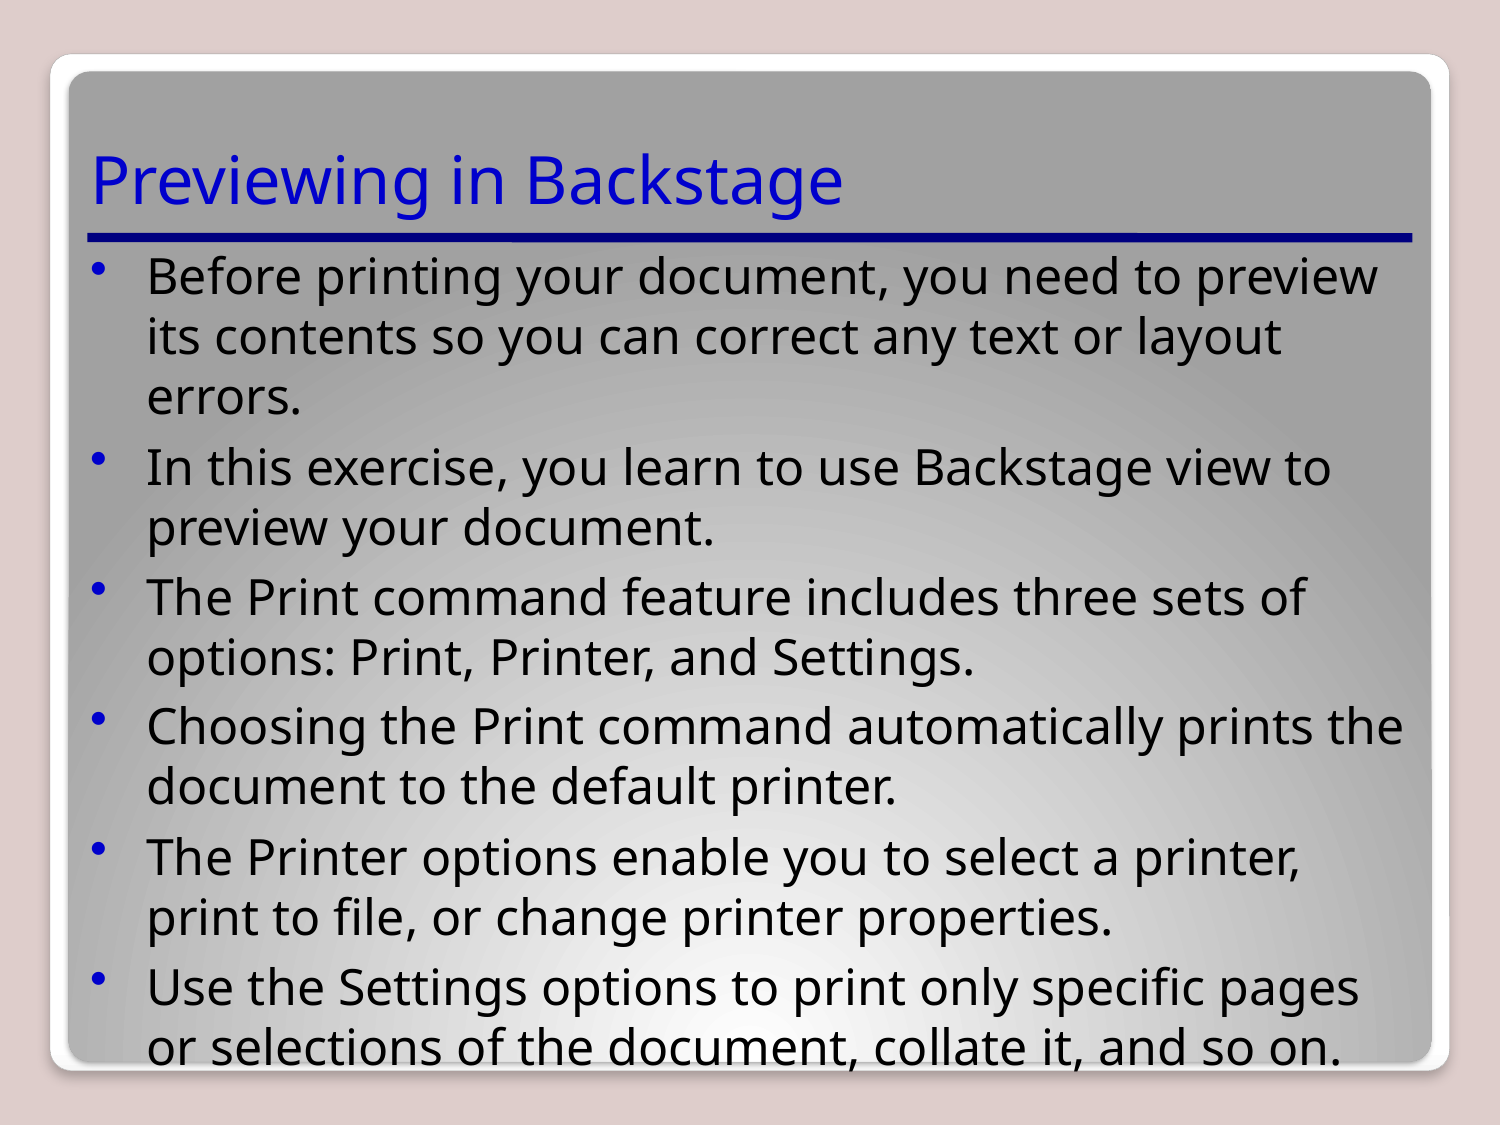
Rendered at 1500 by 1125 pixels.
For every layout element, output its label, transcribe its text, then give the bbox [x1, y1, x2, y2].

title Previewing in Backstage [74, 74, 1426, 226]
list Before printing your document, you need to preview its contents so you can correct any text or layout errors. In this exercise, you learn to use Backstage view to preview your document. The Print command feature includes three sets of options: Print, Printer, and Settings. Choosing the Print command automatically prints the document to the default printer. The Printer options enable you to select a printer, print to file, or change printer properties. Use the Settings options to print only specific pages or selections of the document, collate it, and so on. [74, 237, 1426, 1063]
